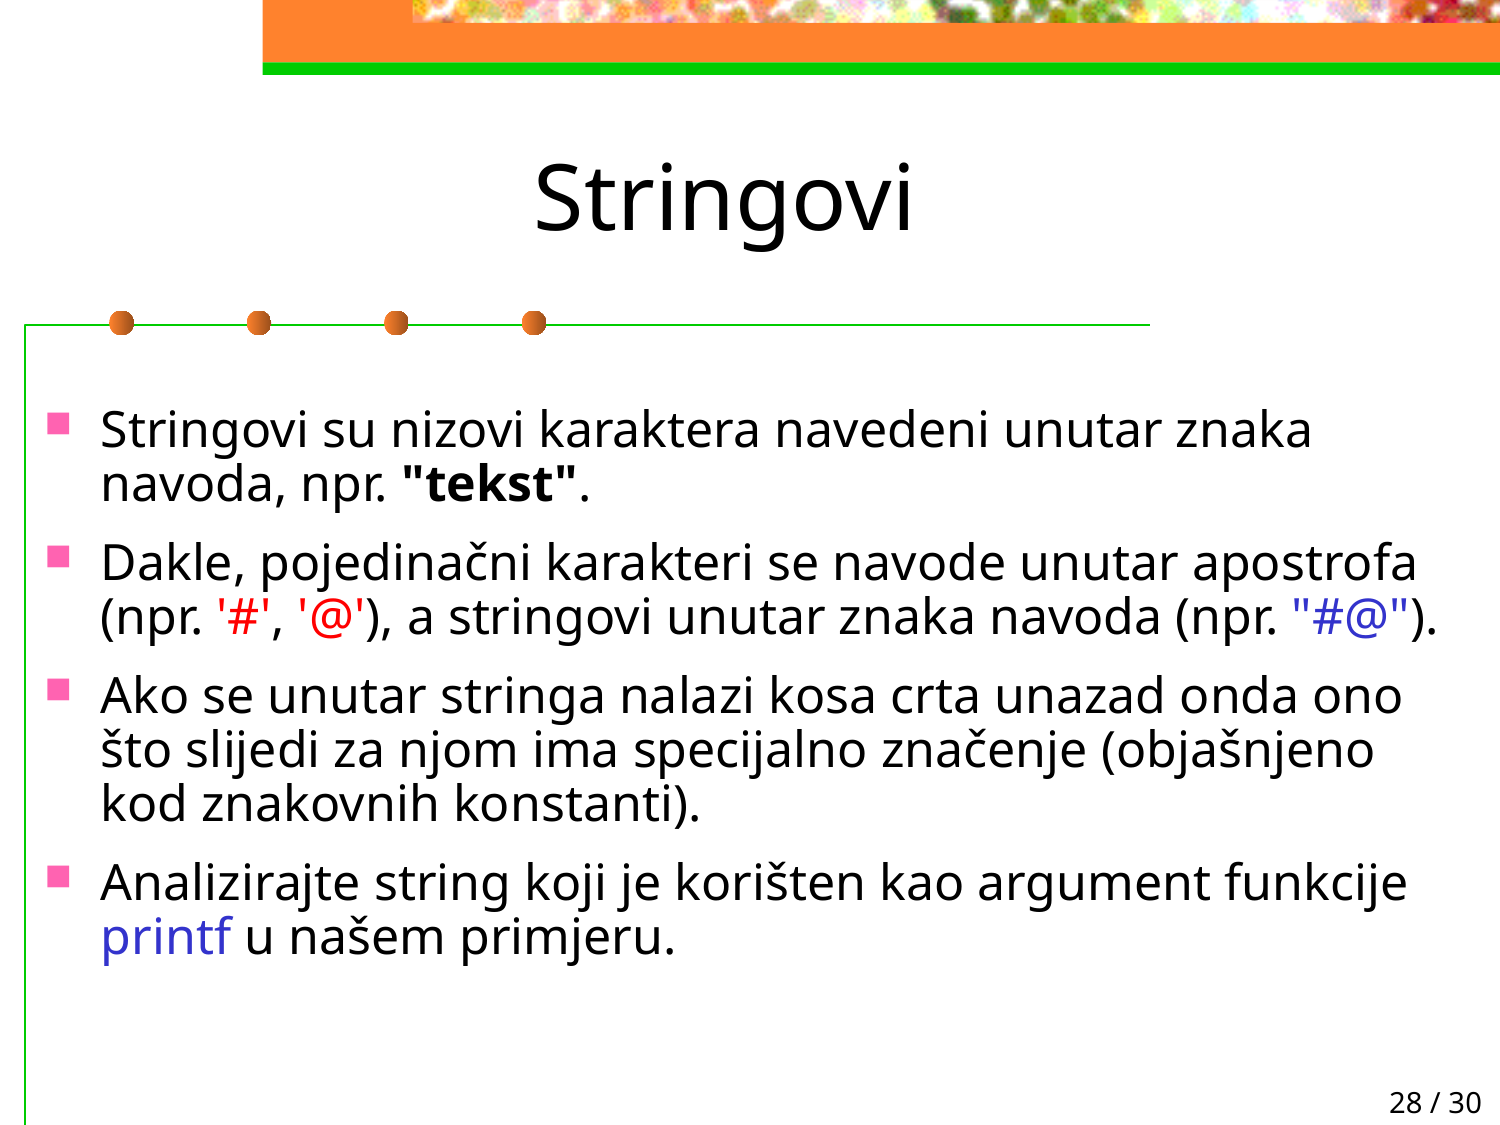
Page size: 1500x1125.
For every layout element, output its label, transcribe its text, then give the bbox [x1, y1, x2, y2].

text_box 28 / 30 [1364, 1079, 1498, 1125]
title Stringovi [87, 99, 1363, 288]
picture [412, 0, 1500, 23]
list Stringovi su nizovi karaktera navedeni unutar znaka navoda, npr. "tekst". Dakle, pojedinačni karakteri se navode unutar apostrofa (npr. '#', '@'), a stringovi unutar znaka navoda (npr. "#@"). Ako se unutar stringa nalazi kosa crta unazad onda ono što slijedi za njom ima specijalno značenje (objašnjeno kod znakovnih konstanti). Analizirajte string koji je korišten kao argument funkcije printf u našem primjeru. [29, 397, 1471, 988]
